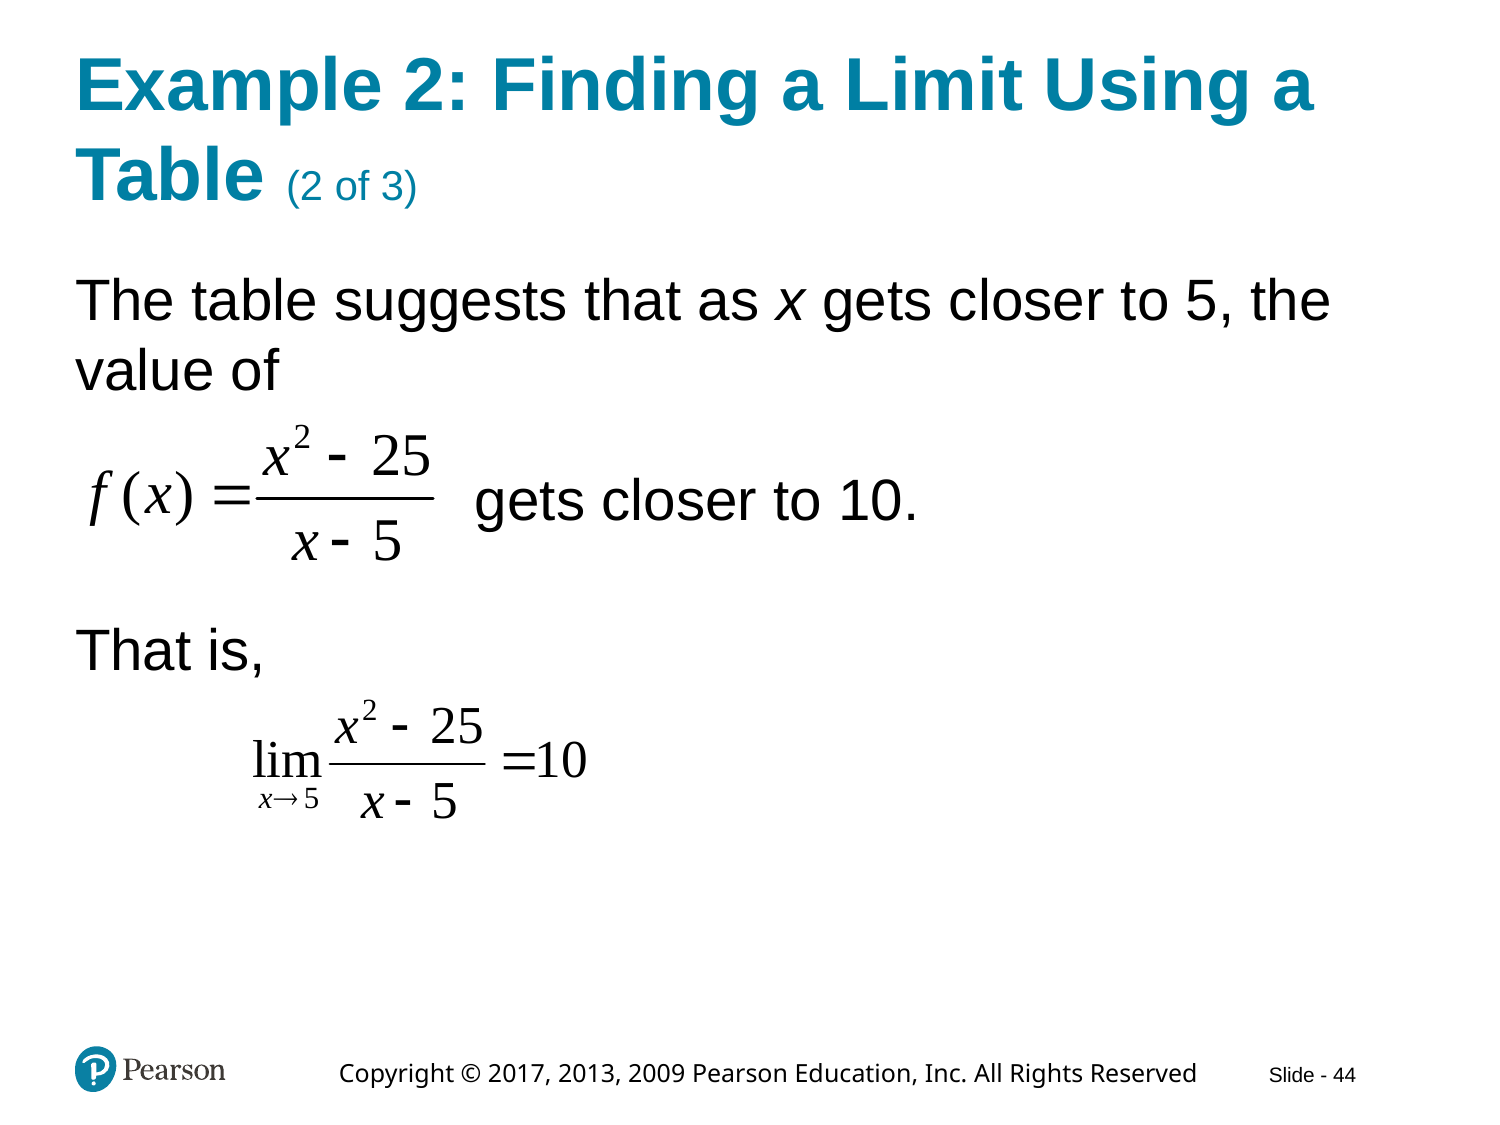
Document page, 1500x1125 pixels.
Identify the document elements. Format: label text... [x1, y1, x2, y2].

list gets closer to 10. [474, 462, 925, 538]
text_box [74, 415, 440, 568]
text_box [249, 691, 592, 826]
list The table suggests that as x gets closer to 5, the value of [75, 262, 1350, 400]
title Example 2: Finding a Limit Using a Table (2 of 3) [75, 35, 1425, 216]
list That is, [75, 612, 275, 683]
